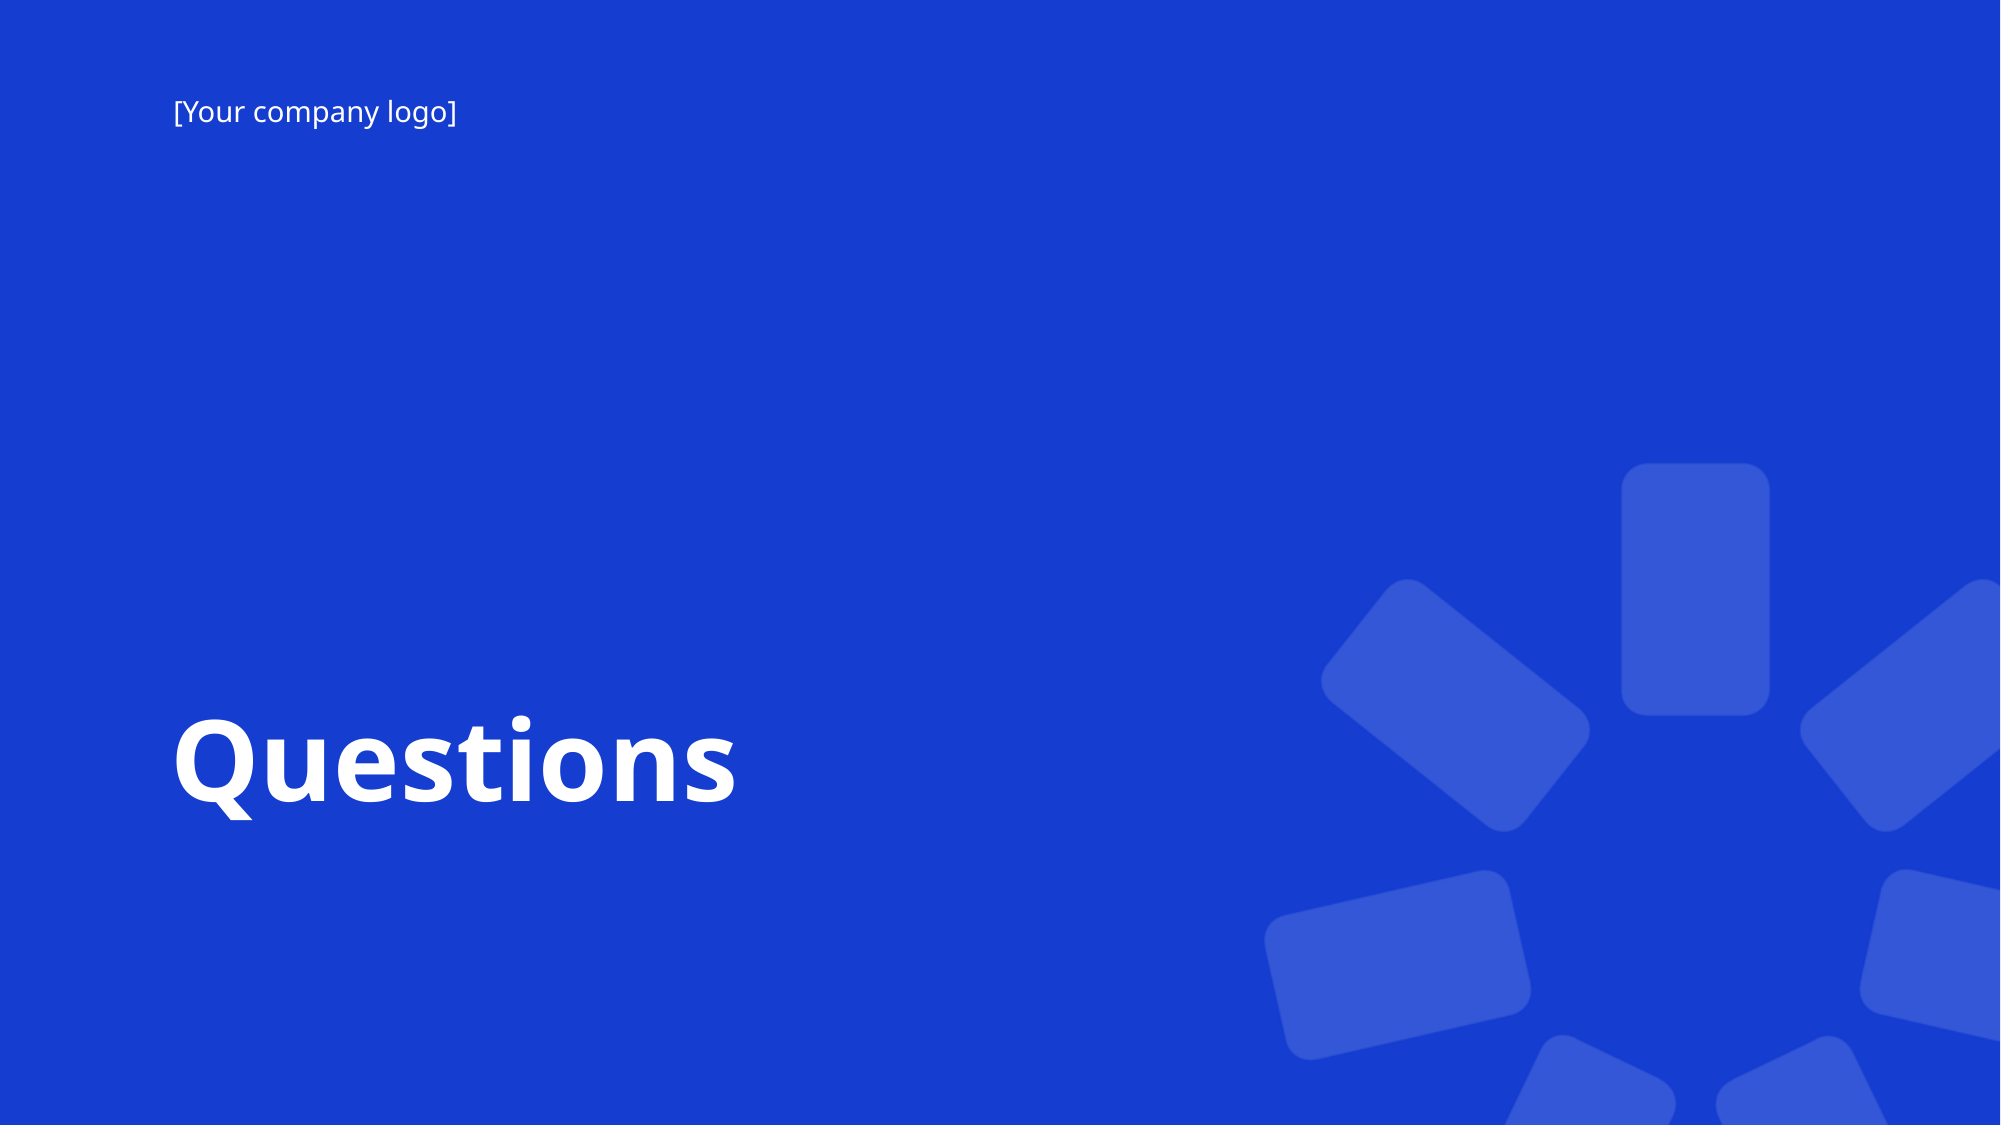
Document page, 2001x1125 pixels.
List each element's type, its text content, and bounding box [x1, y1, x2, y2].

text_box Questions [155, 697, 1170, 834]
text_box [Your company logo] [158, 85, 1219, 136]
picture [0, 0, 2001, 1125]
